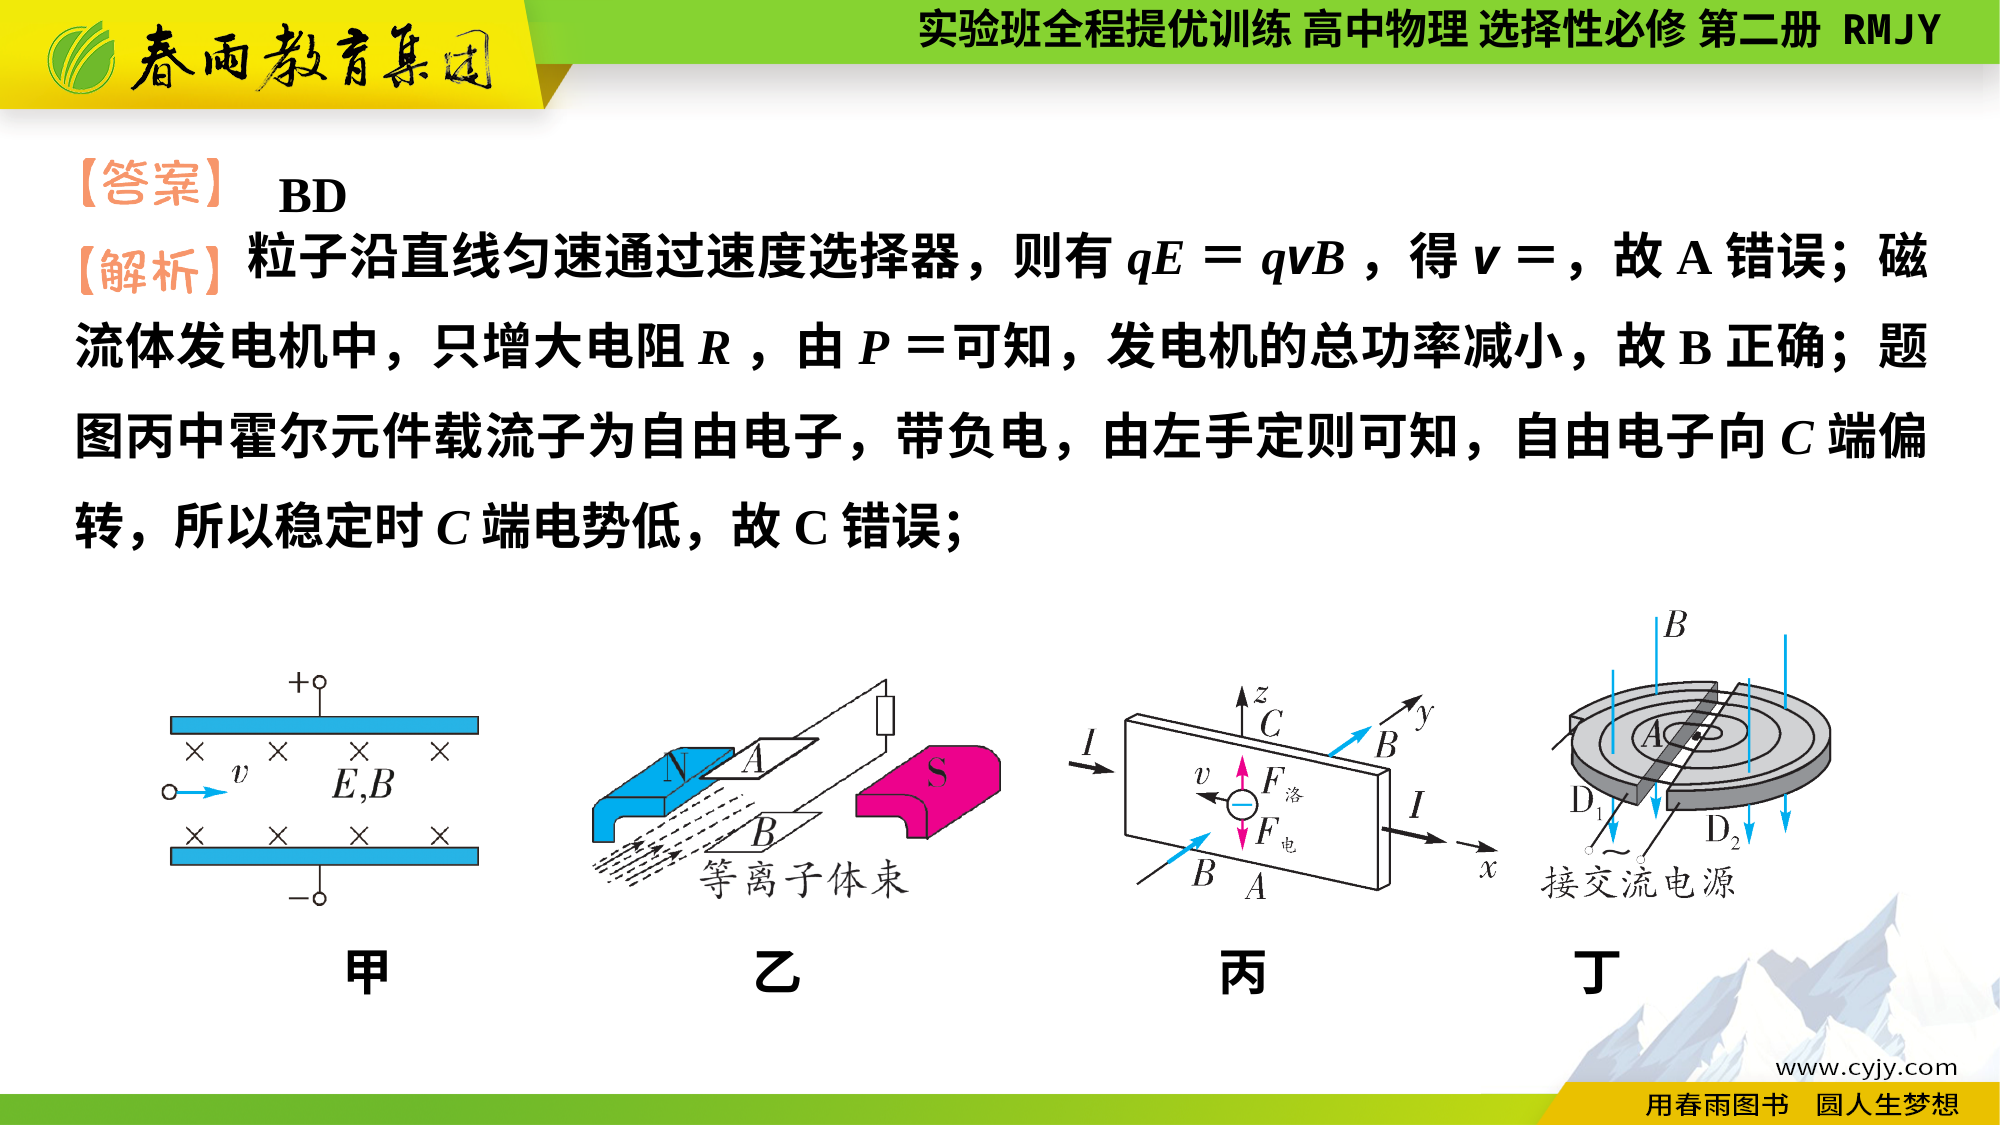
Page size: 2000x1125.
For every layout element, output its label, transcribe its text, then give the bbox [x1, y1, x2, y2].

text_box 甲 乙 丙 丁 [327, 902, 1638, 1008]
picture [0, 0, 2000, 1125]
text_box BD [263, 125, 363, 230]
